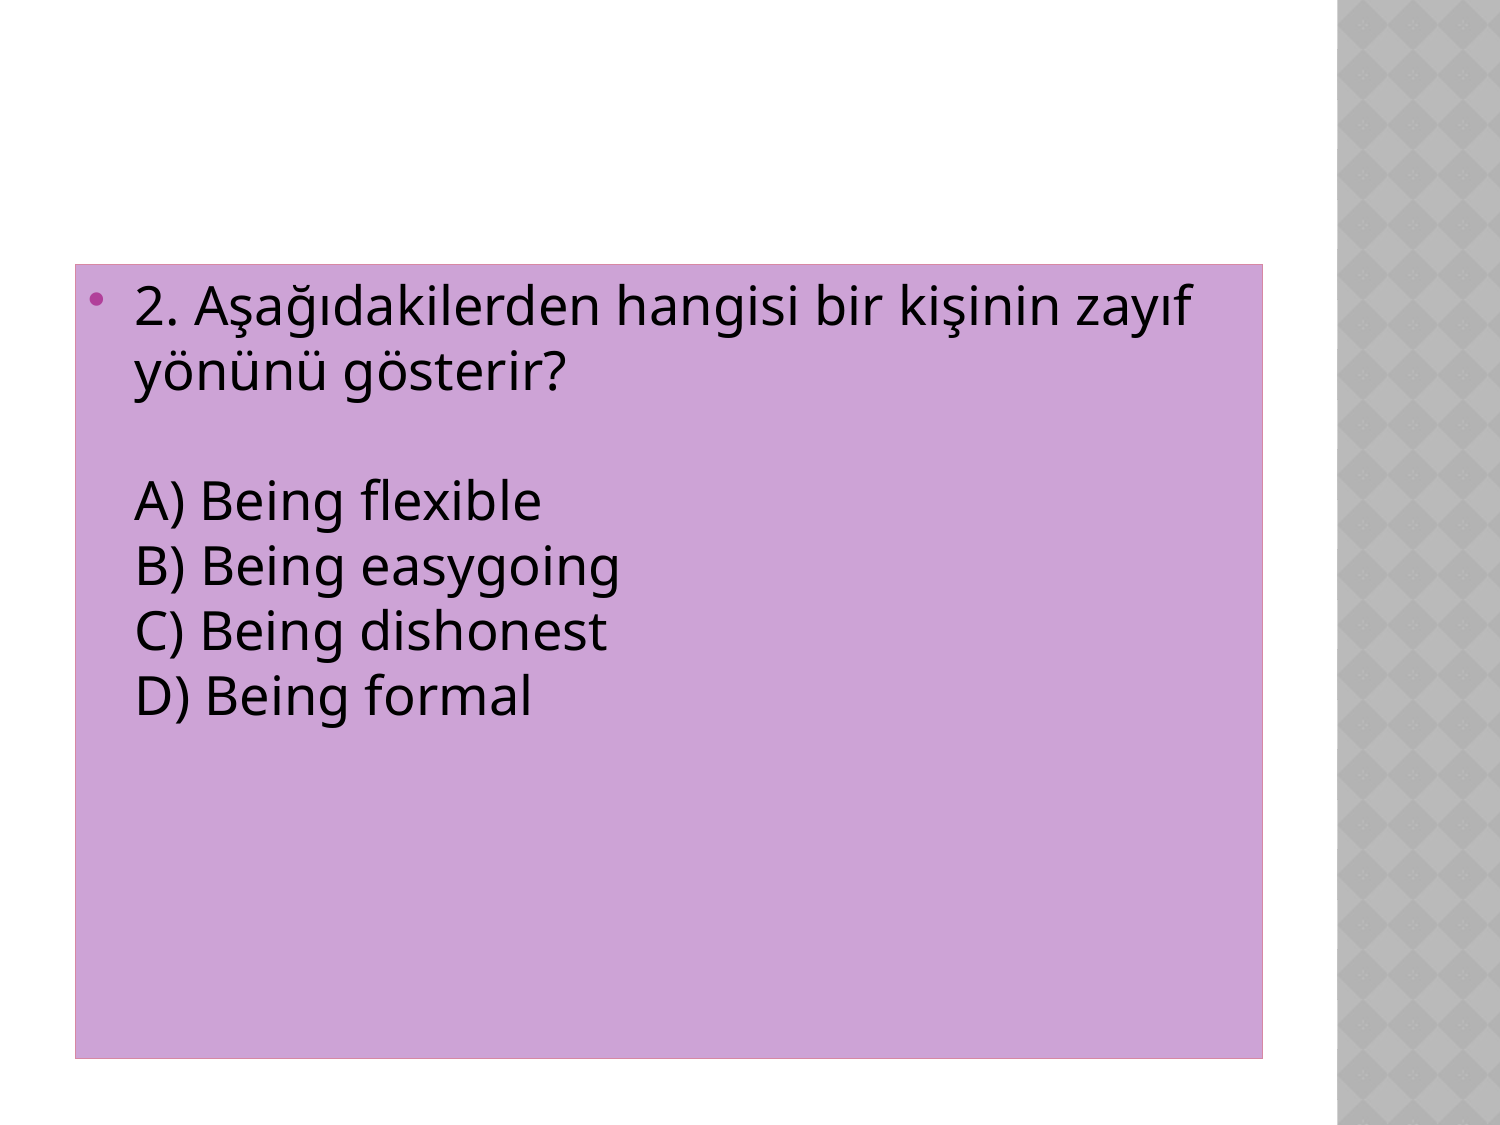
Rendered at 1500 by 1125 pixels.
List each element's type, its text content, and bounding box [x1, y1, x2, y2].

list 2. Aşağıdakilerden hangisi bir kişinin zayıf yönünü gösterir? A) Being flexible B) Being easygoing C) Being dishonest D) Being formal [75, 264, 1263, 1059]
